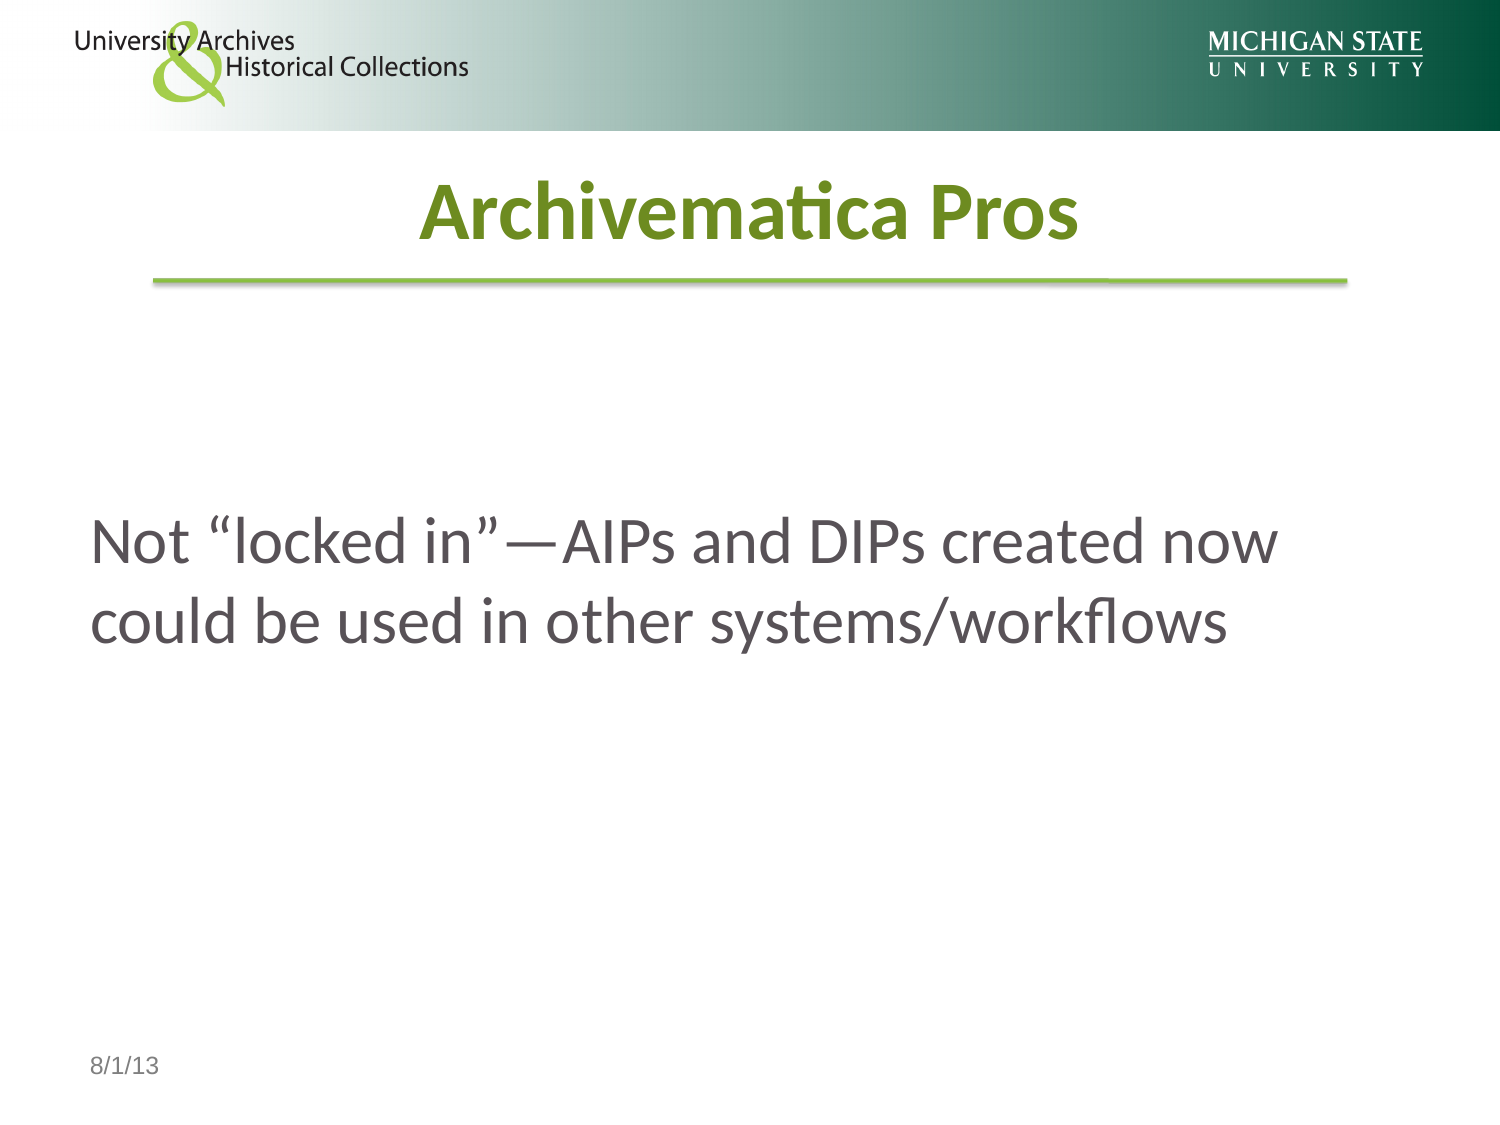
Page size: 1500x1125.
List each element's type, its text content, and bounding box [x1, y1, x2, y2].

picture [0, 0, 1500, 131]
list Not “locked in”—AIPs and DIPs created now could be used in other systems/workflows [75, 302, 1425, 1040]
title Archivematica Pros [75, 134, 1425, 302]
